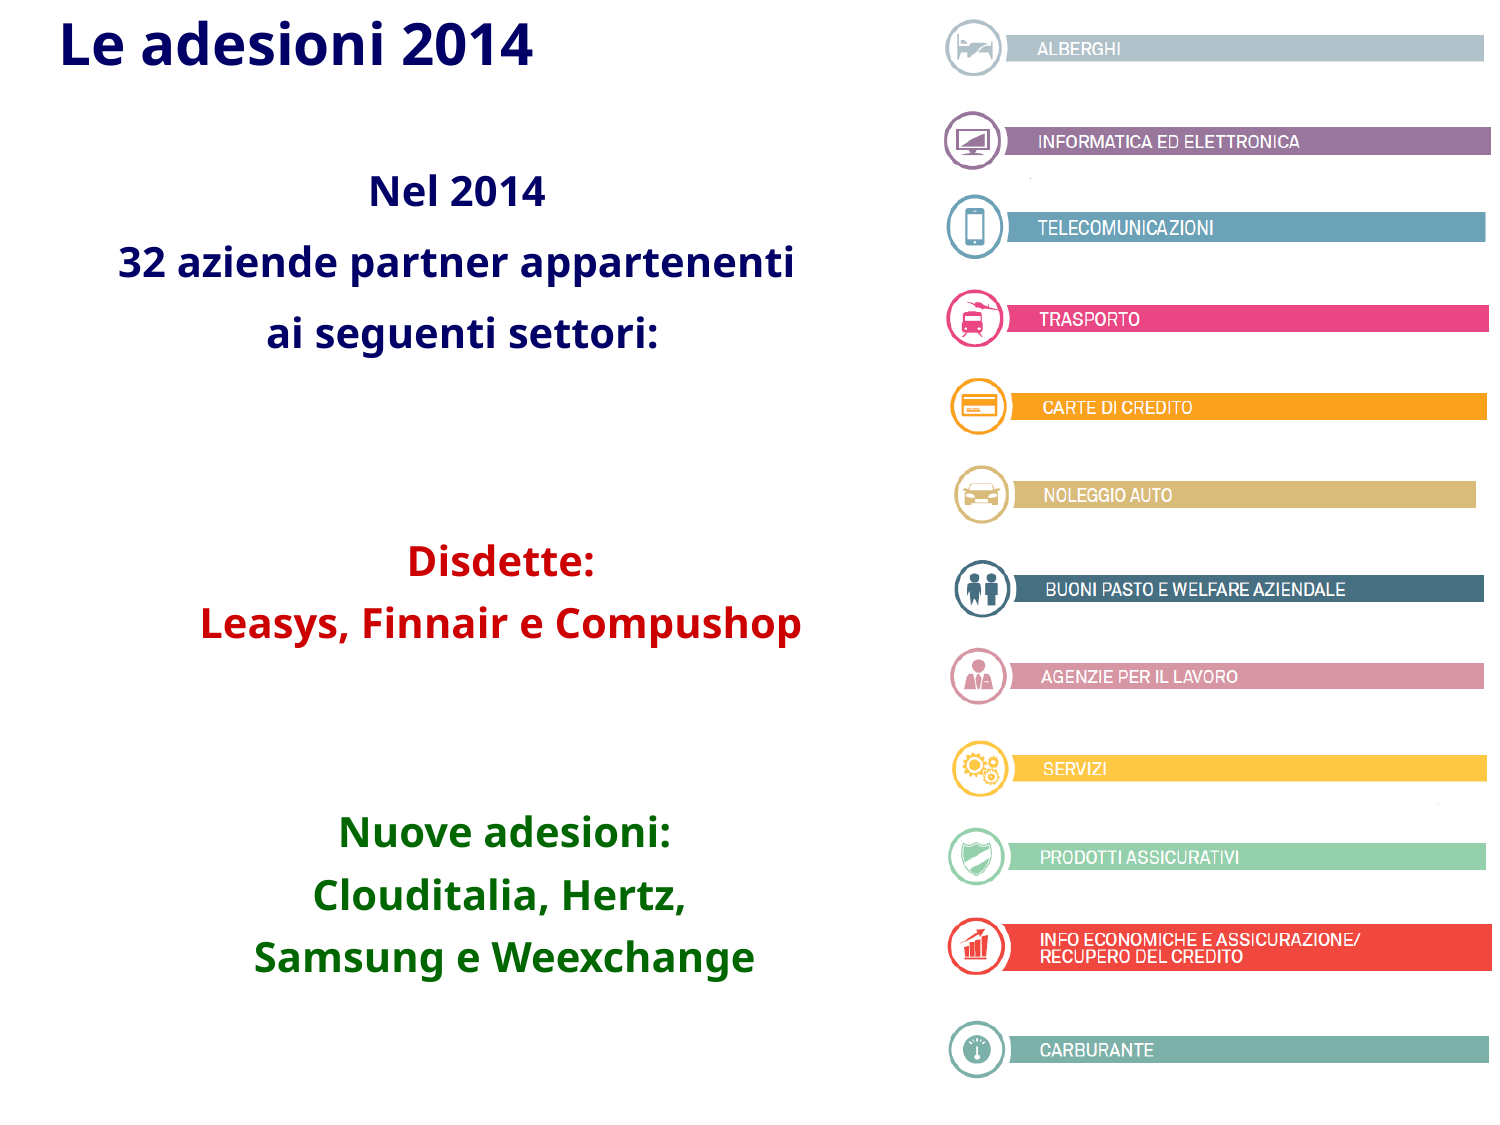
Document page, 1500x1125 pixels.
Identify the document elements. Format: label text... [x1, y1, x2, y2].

text_box Nuove adesioni: Clouditalia, Hertz, Samsung e Weexchange [23, 798, 931, 989]
text_box Disdette: Leasys, Finnair e Compushop [88, 527, 914, 655]
text_box Nel 2014 32 aziende partner appartenenti ai seguenti settori: [49, 157, 875, 365]
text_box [936, 3, 1500, 1095]
text_box Le adesioni 2014 [43, 0, 550, 85]
